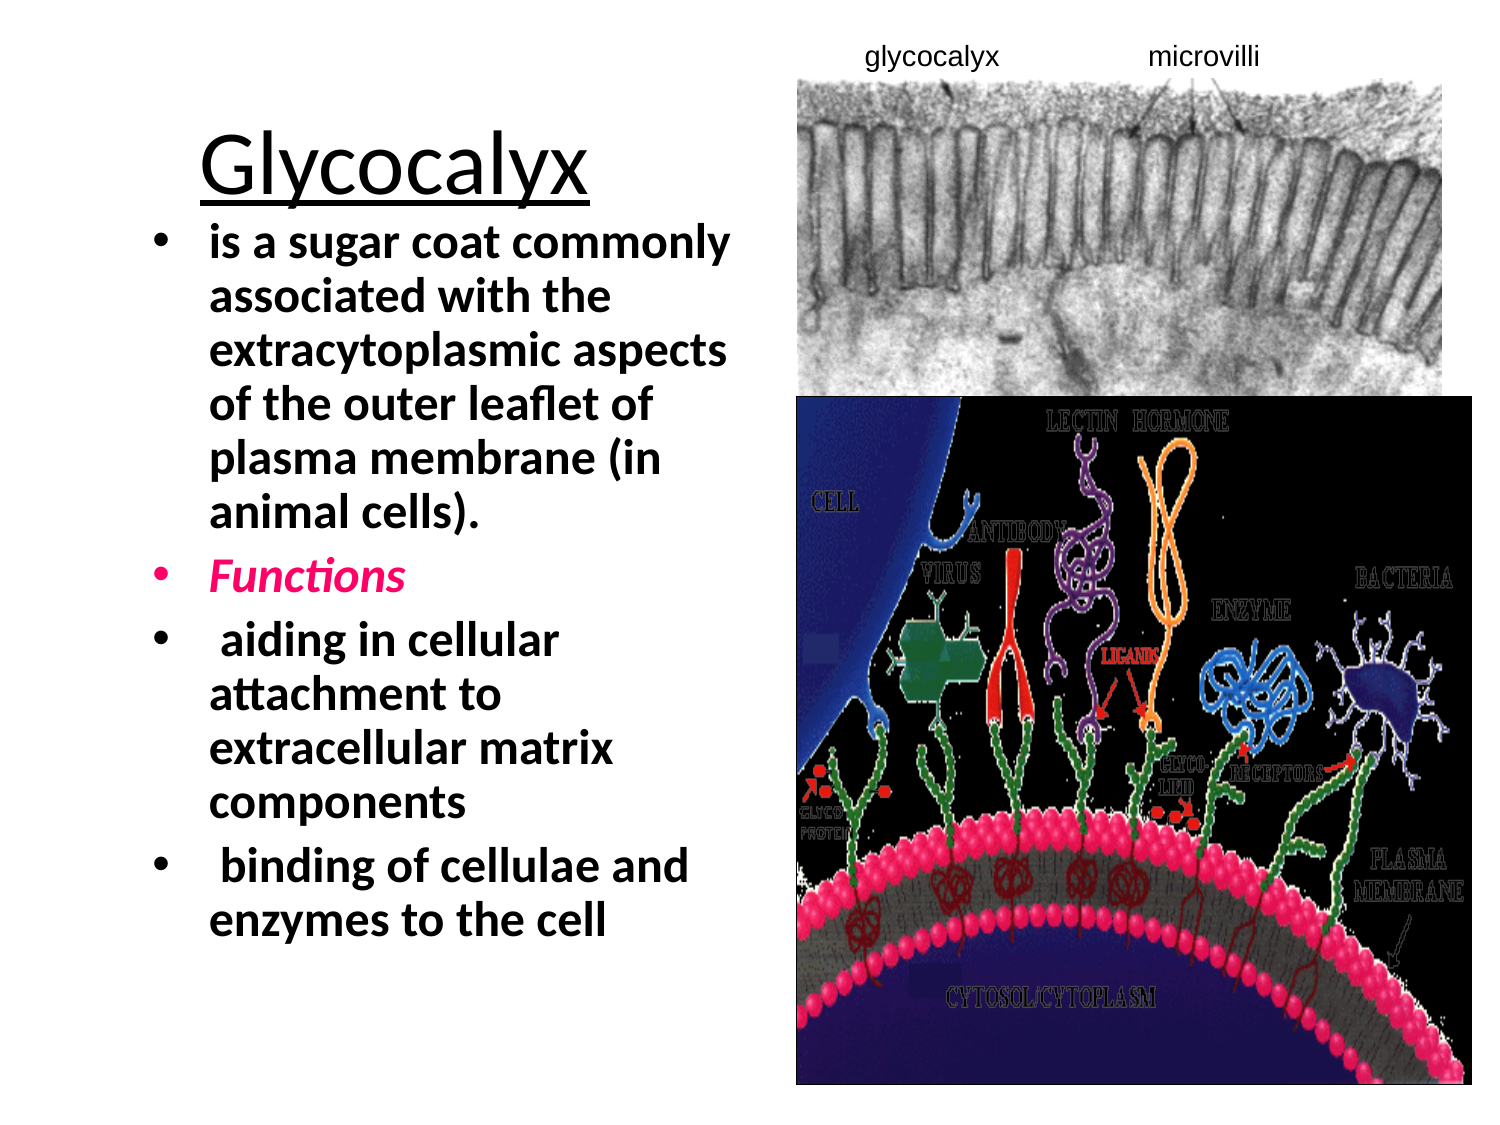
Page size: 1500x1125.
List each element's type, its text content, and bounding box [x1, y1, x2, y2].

list is a sugar coat commonly associated with the extracytoplasmic aspects of the outer leaflet of plasma membrane (in animal cells). Functions aiding in cellular attachment to extracellular matrix components binding of cellulae and enzymes to the cell [137, 208, 782, 1083]
text_box glycocalyx microvilli [0, 29, 1308, 115]
picture [796, 396, 1471, 1084]
title Glycocalyx [75, 115, 715, 275]
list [796, 77, 1442, 396]
